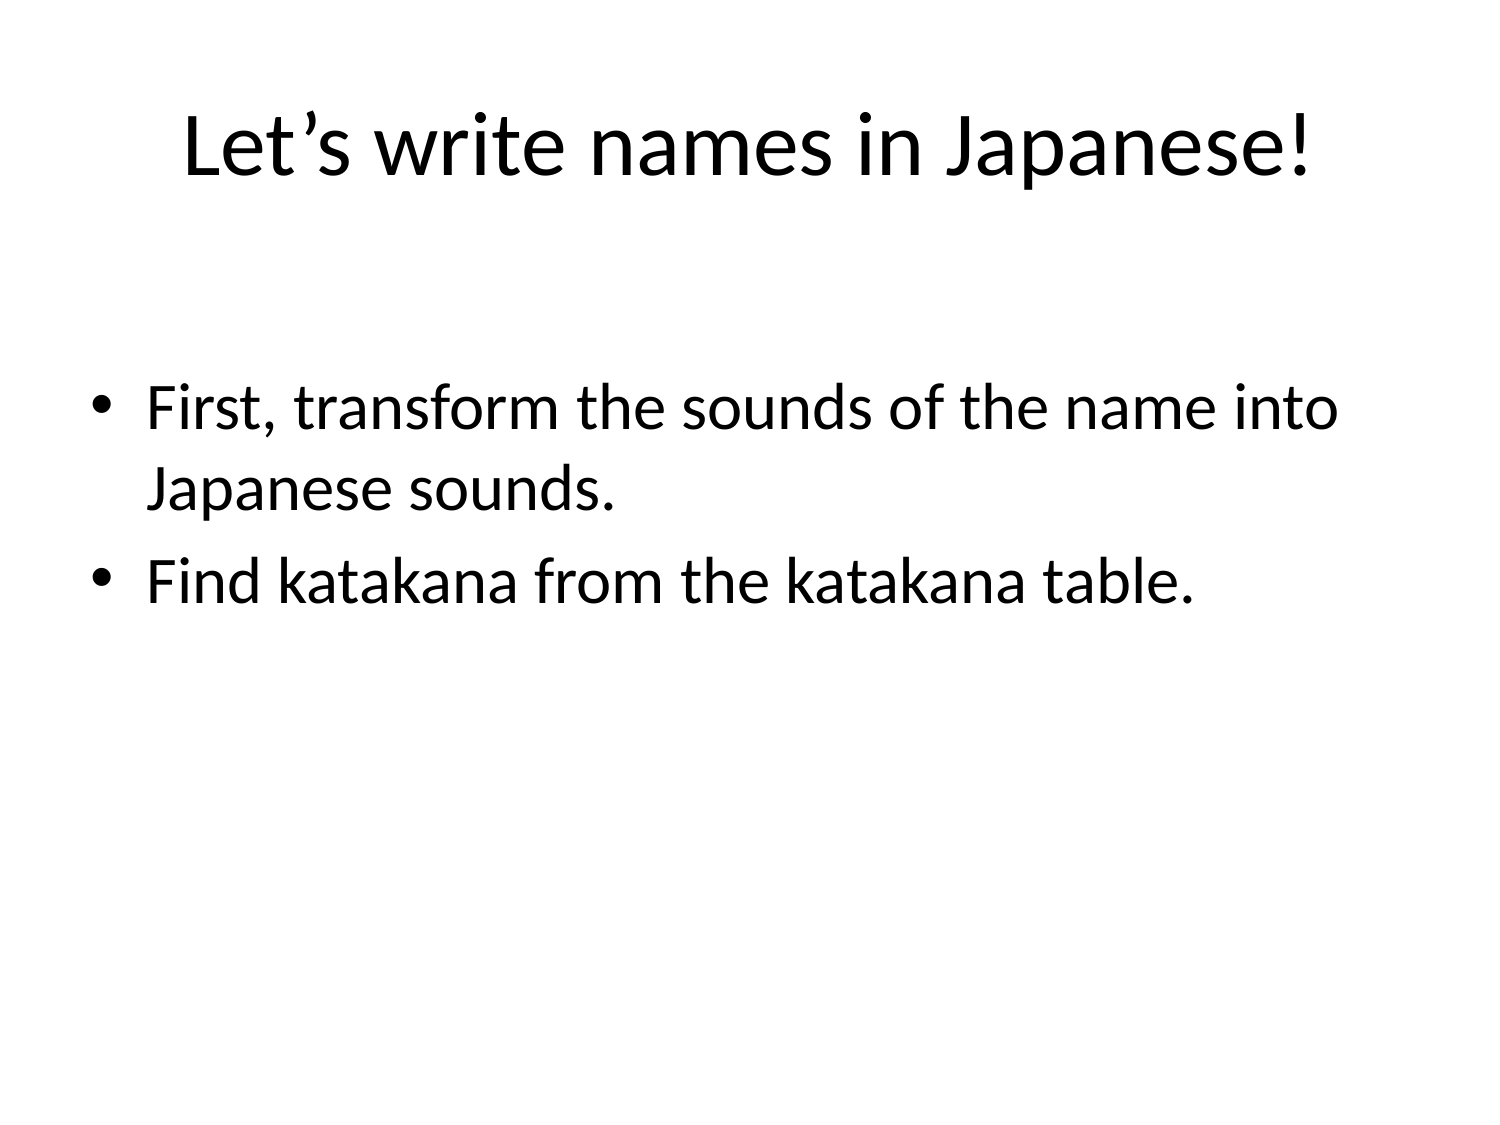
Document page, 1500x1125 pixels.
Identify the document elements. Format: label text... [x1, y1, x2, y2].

title Let’s write names in Japanese! [75, 45, 1425, 233]
list First, transform the sounds of the name into Japanese sounds. Find katakana from the katakana table. [75, 262, 1425, 1005]
